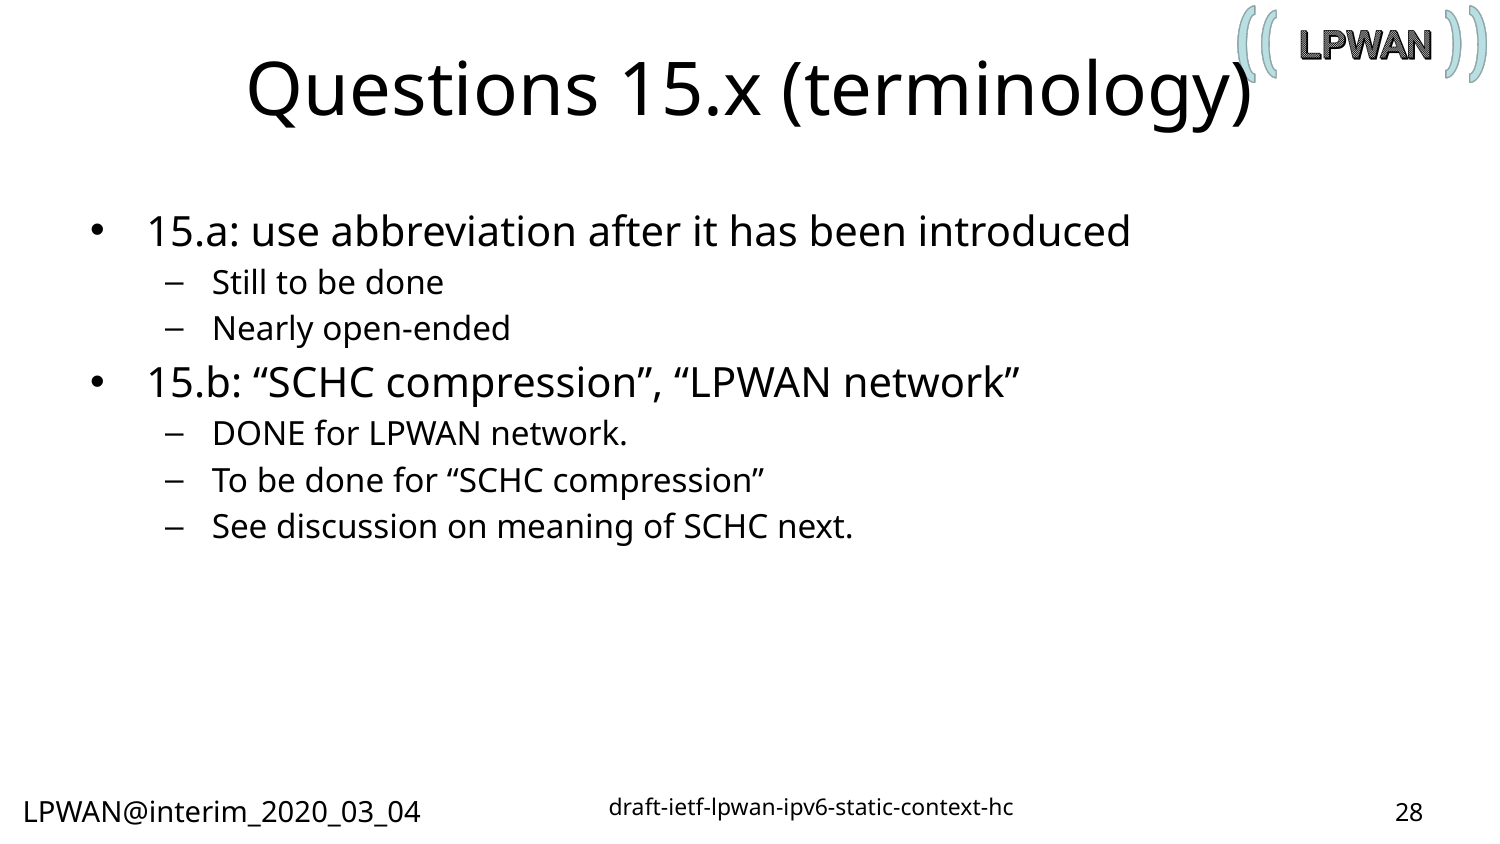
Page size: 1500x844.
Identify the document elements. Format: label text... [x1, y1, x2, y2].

title Questions 15.x (terminology) [75, 33, 1425, 139]
slide_number 28 [1358, 791, 1439, 837]
picture [1237, 5, 1487, 83]
list 15.a: use abbreviation after it has been introduced Still to be done Nearly open-ended 15.b: “SCHC compression”, “LPWAN network” DONE for LPWAN network. To be done for “SCHC compression” See discussion on meaning of SCHC next. [75, 196, 1208, 784]
